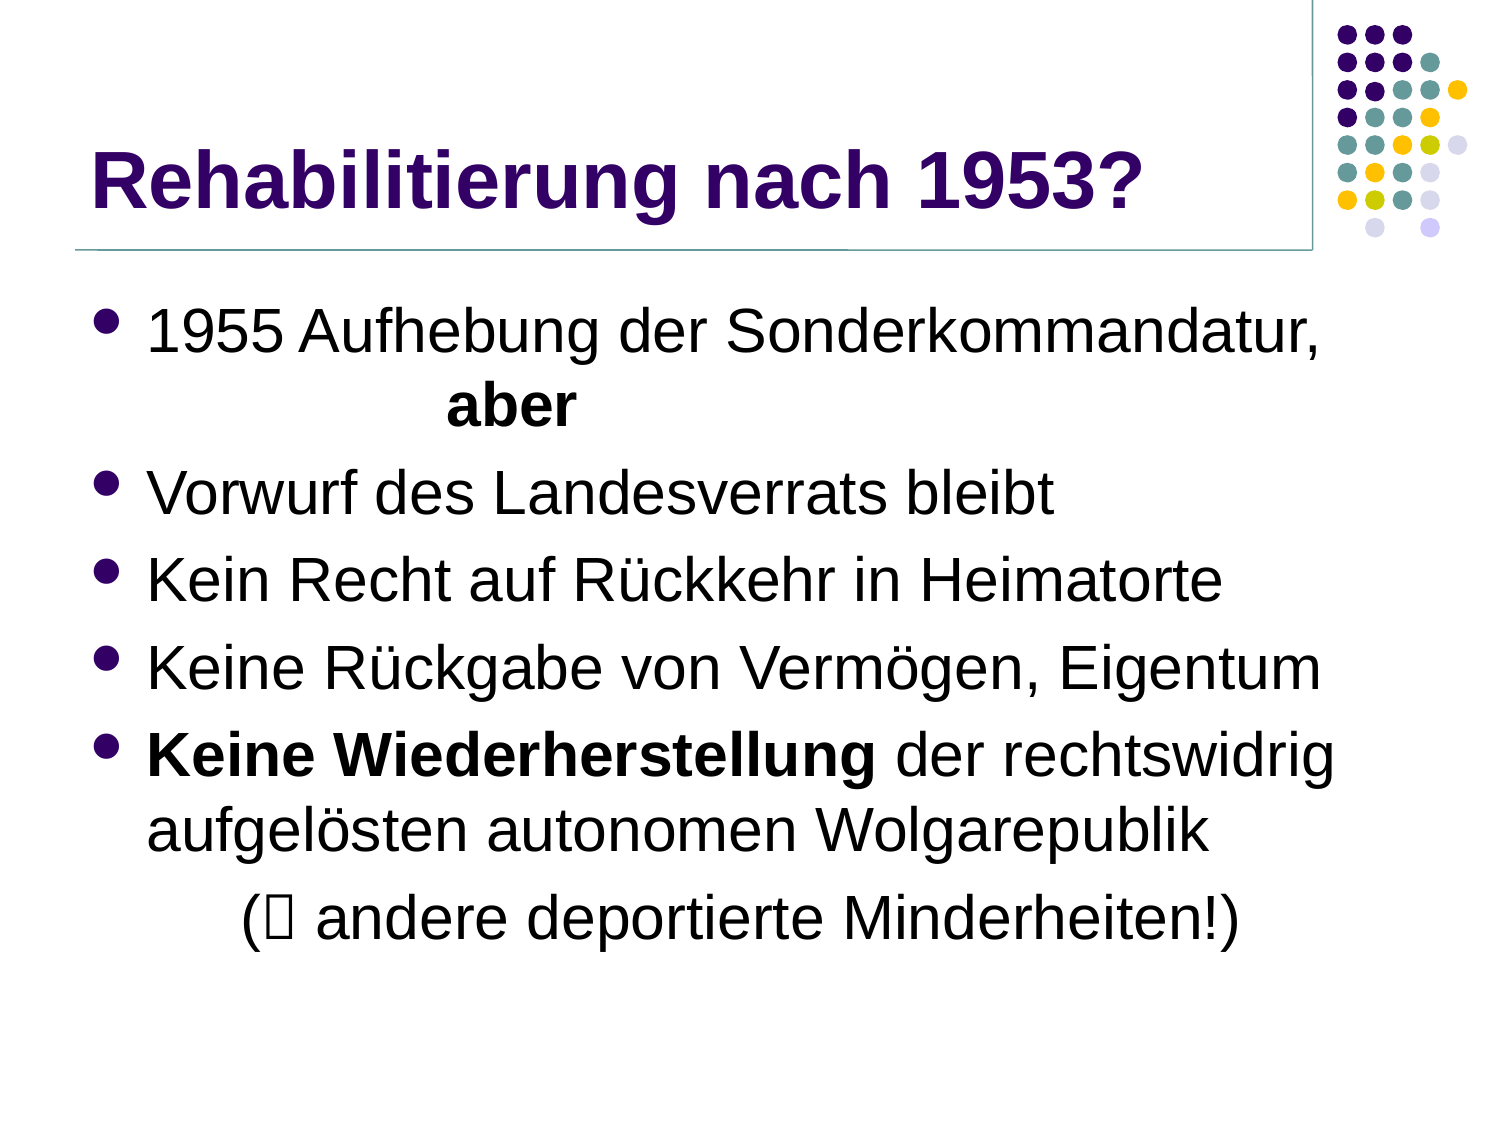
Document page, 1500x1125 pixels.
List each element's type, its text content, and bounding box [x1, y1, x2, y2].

list 1955 Aufhebung der Sonderkommandatur, aber Vorwurf des Landesverrats bleibt Kein Recht auf Rückkehr in Heimatorte Keine Rückgabe von Vermögen, Eigentum Keine Wiederherstellung der rechtswidrig aufgelösten autonomen Wolgarepublik ( andere deportierte Minderheiten!) [74, 281, 1426, 1006]
title Rehabilitierung nach 1953? [74, 19, 1313, 233]
